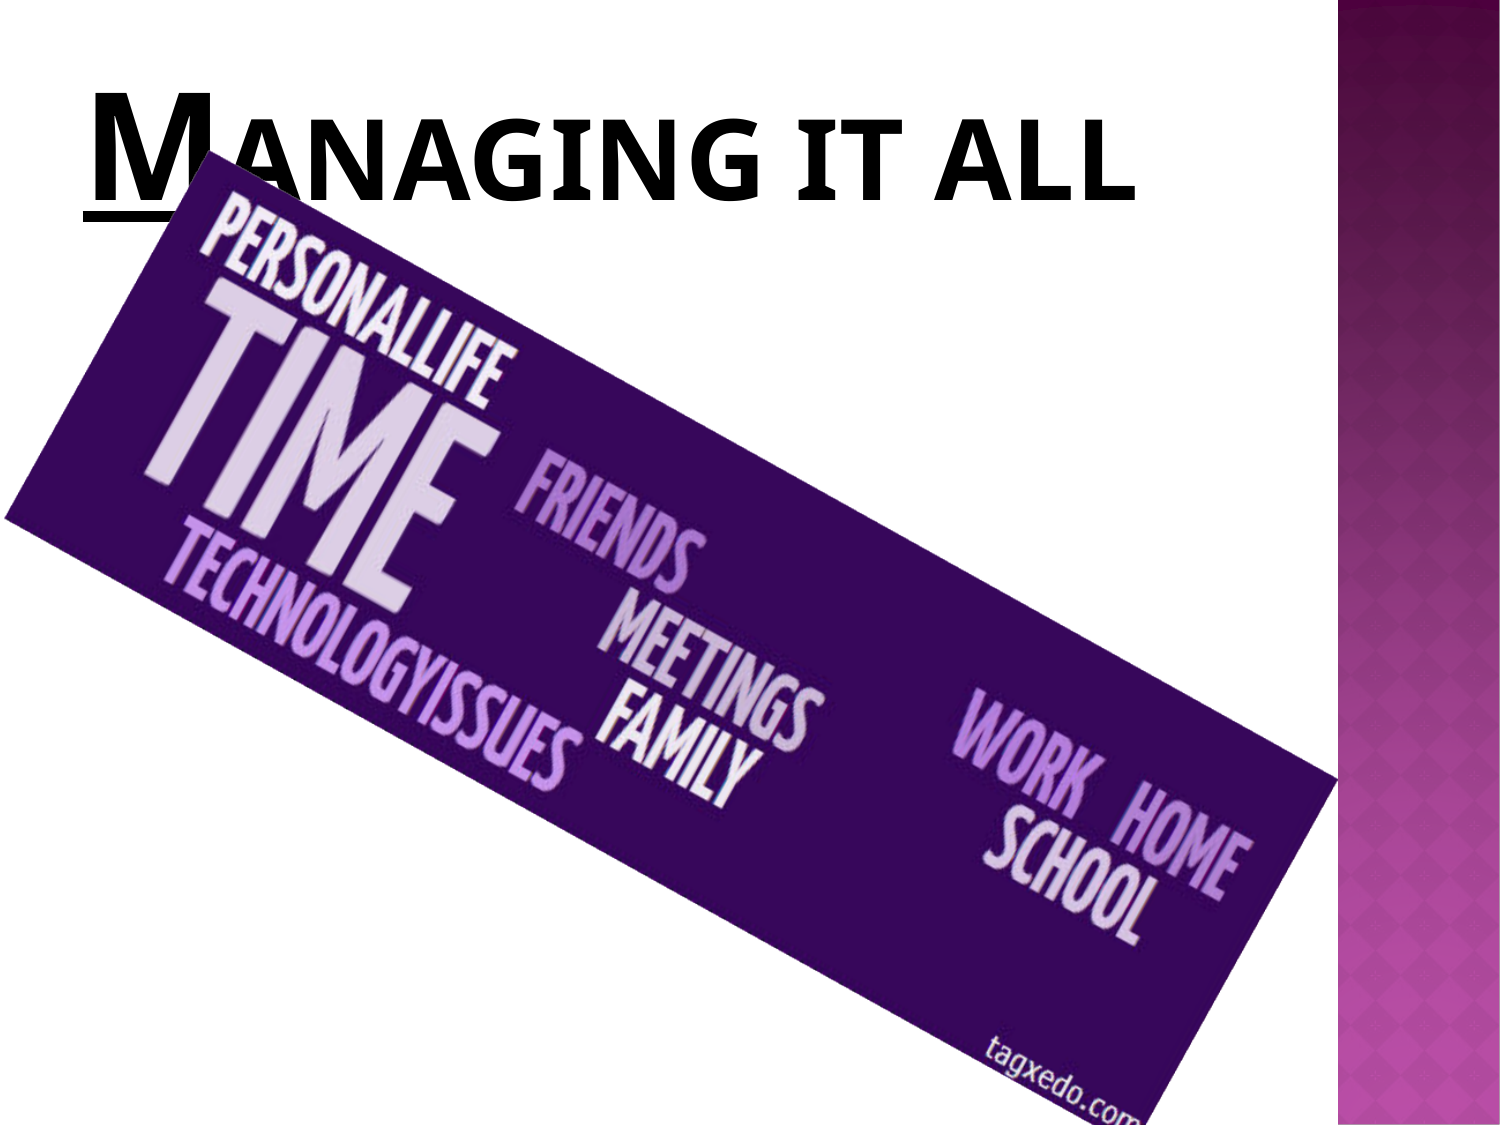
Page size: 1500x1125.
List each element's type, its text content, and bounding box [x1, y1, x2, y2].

picture [1337, 0, 1500, 1125]
title Managing it all [75, 37, 1275, 230]
picture [6, 152, 1337, 1125]
